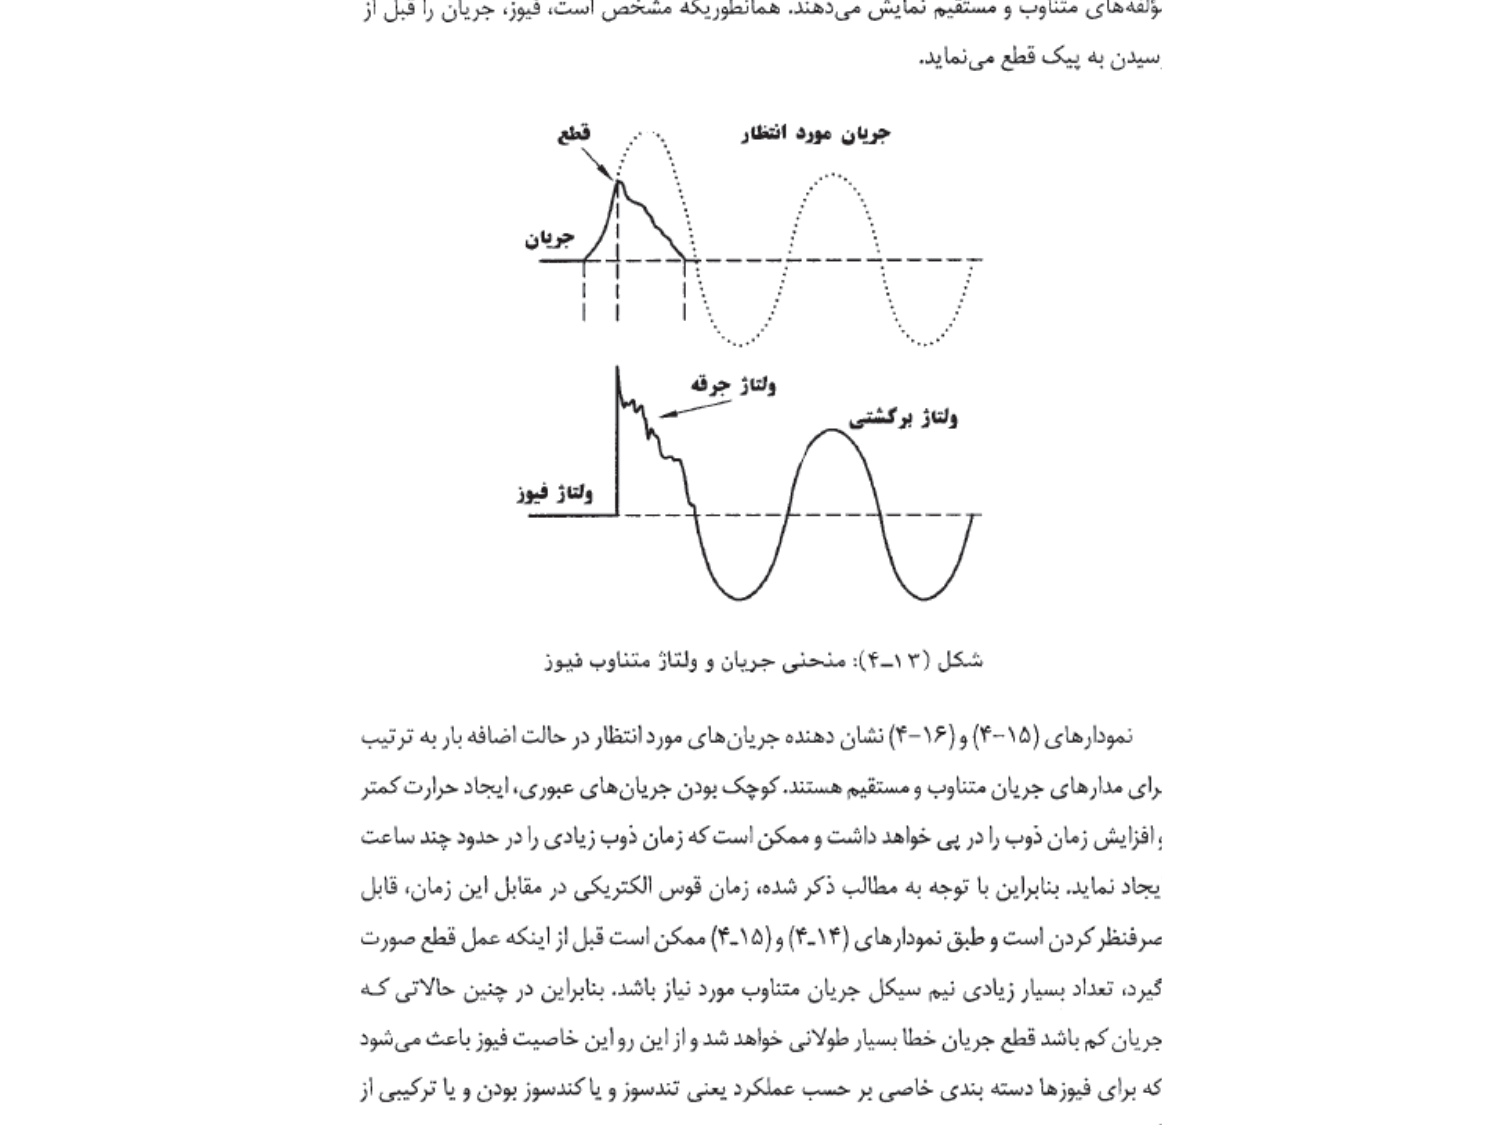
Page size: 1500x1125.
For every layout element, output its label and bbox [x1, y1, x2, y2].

picture [337, 0, 1162, 1125]
